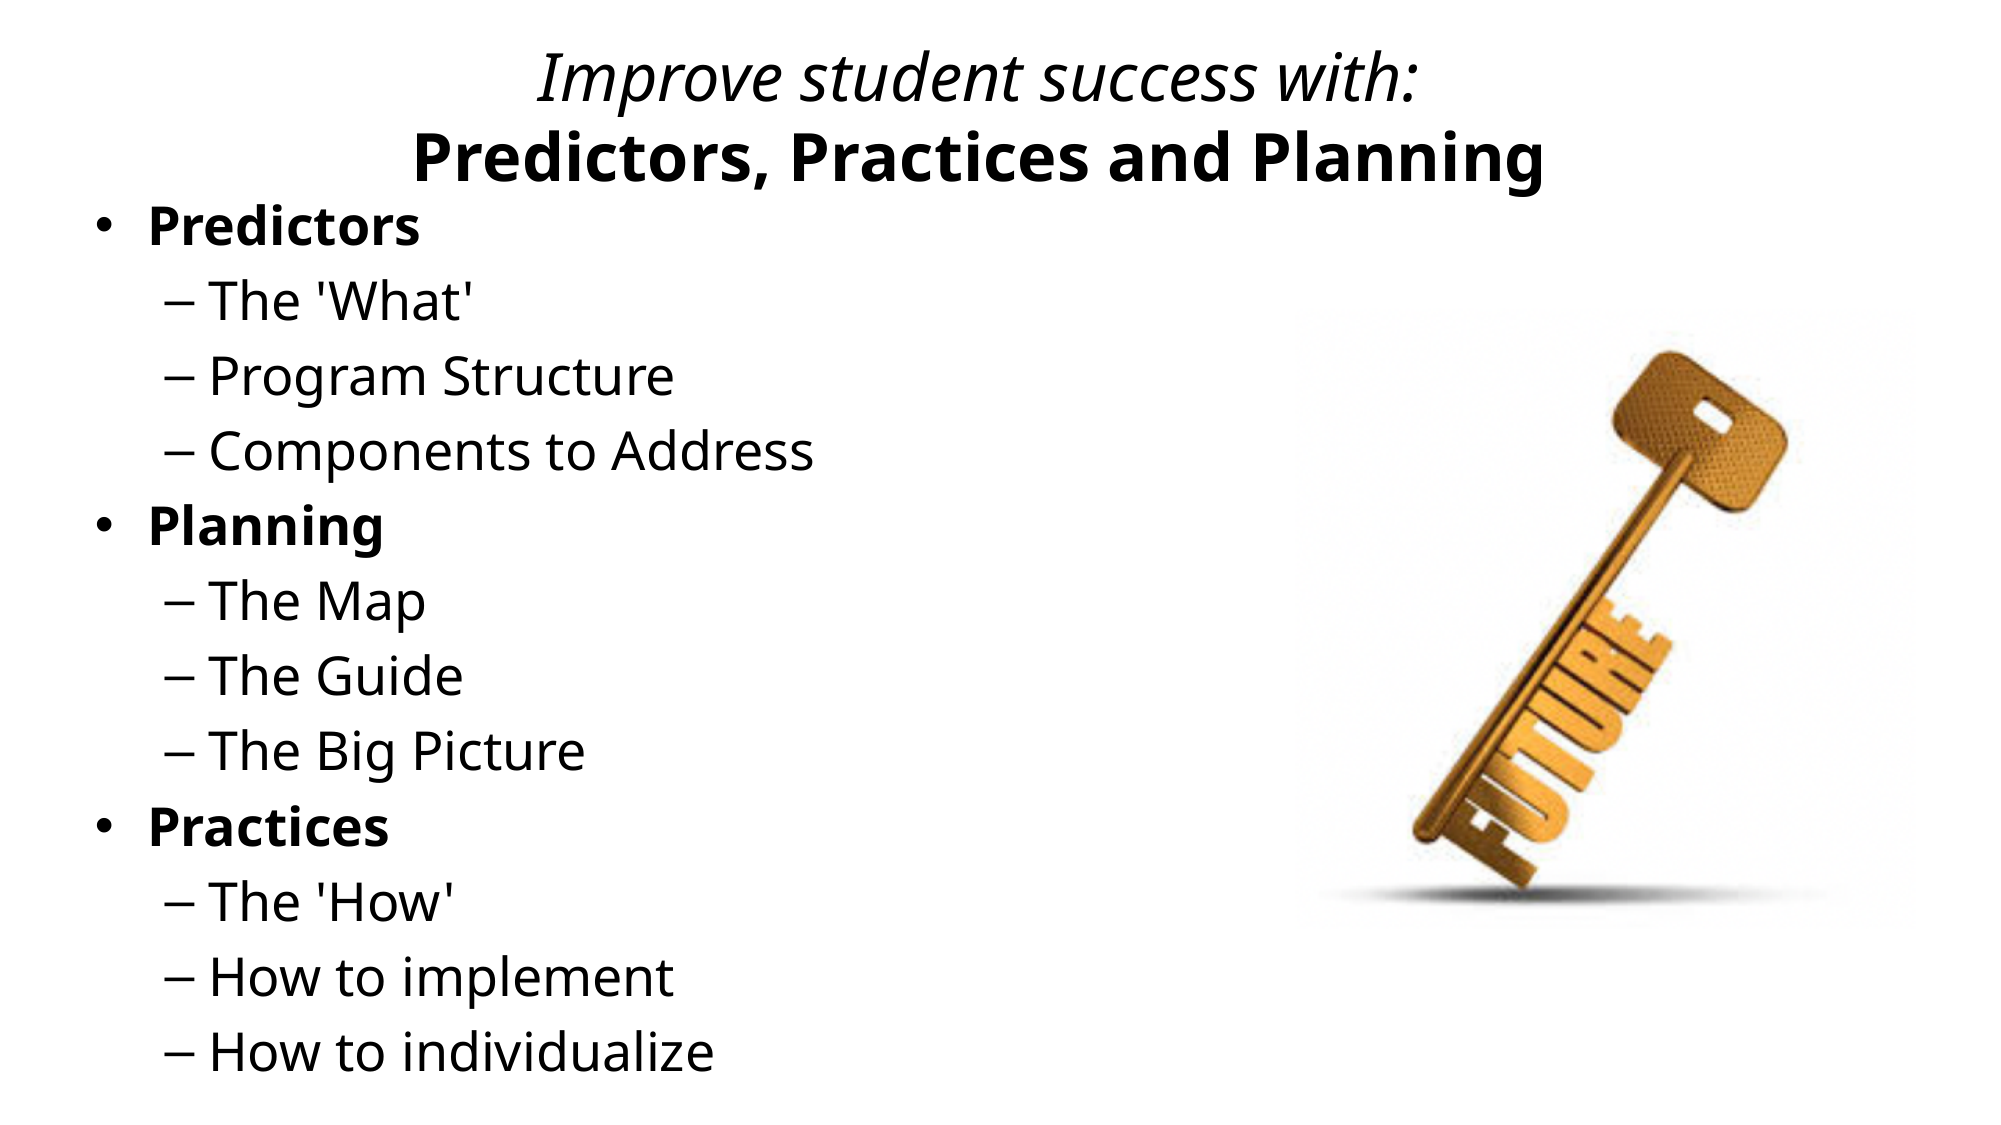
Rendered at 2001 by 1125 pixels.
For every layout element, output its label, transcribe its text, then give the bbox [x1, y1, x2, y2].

title Improve student success with: Predictors, Practices and Planning [16, 45, 1943, 184]
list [1269, 293, 1926, 936]
list Predictors The 'What' Program Structure Components to Address Planning The Map The Guide The Big Picture Practices The 'How' How to implement How to individualize [79, 183, 1121, 1094]
